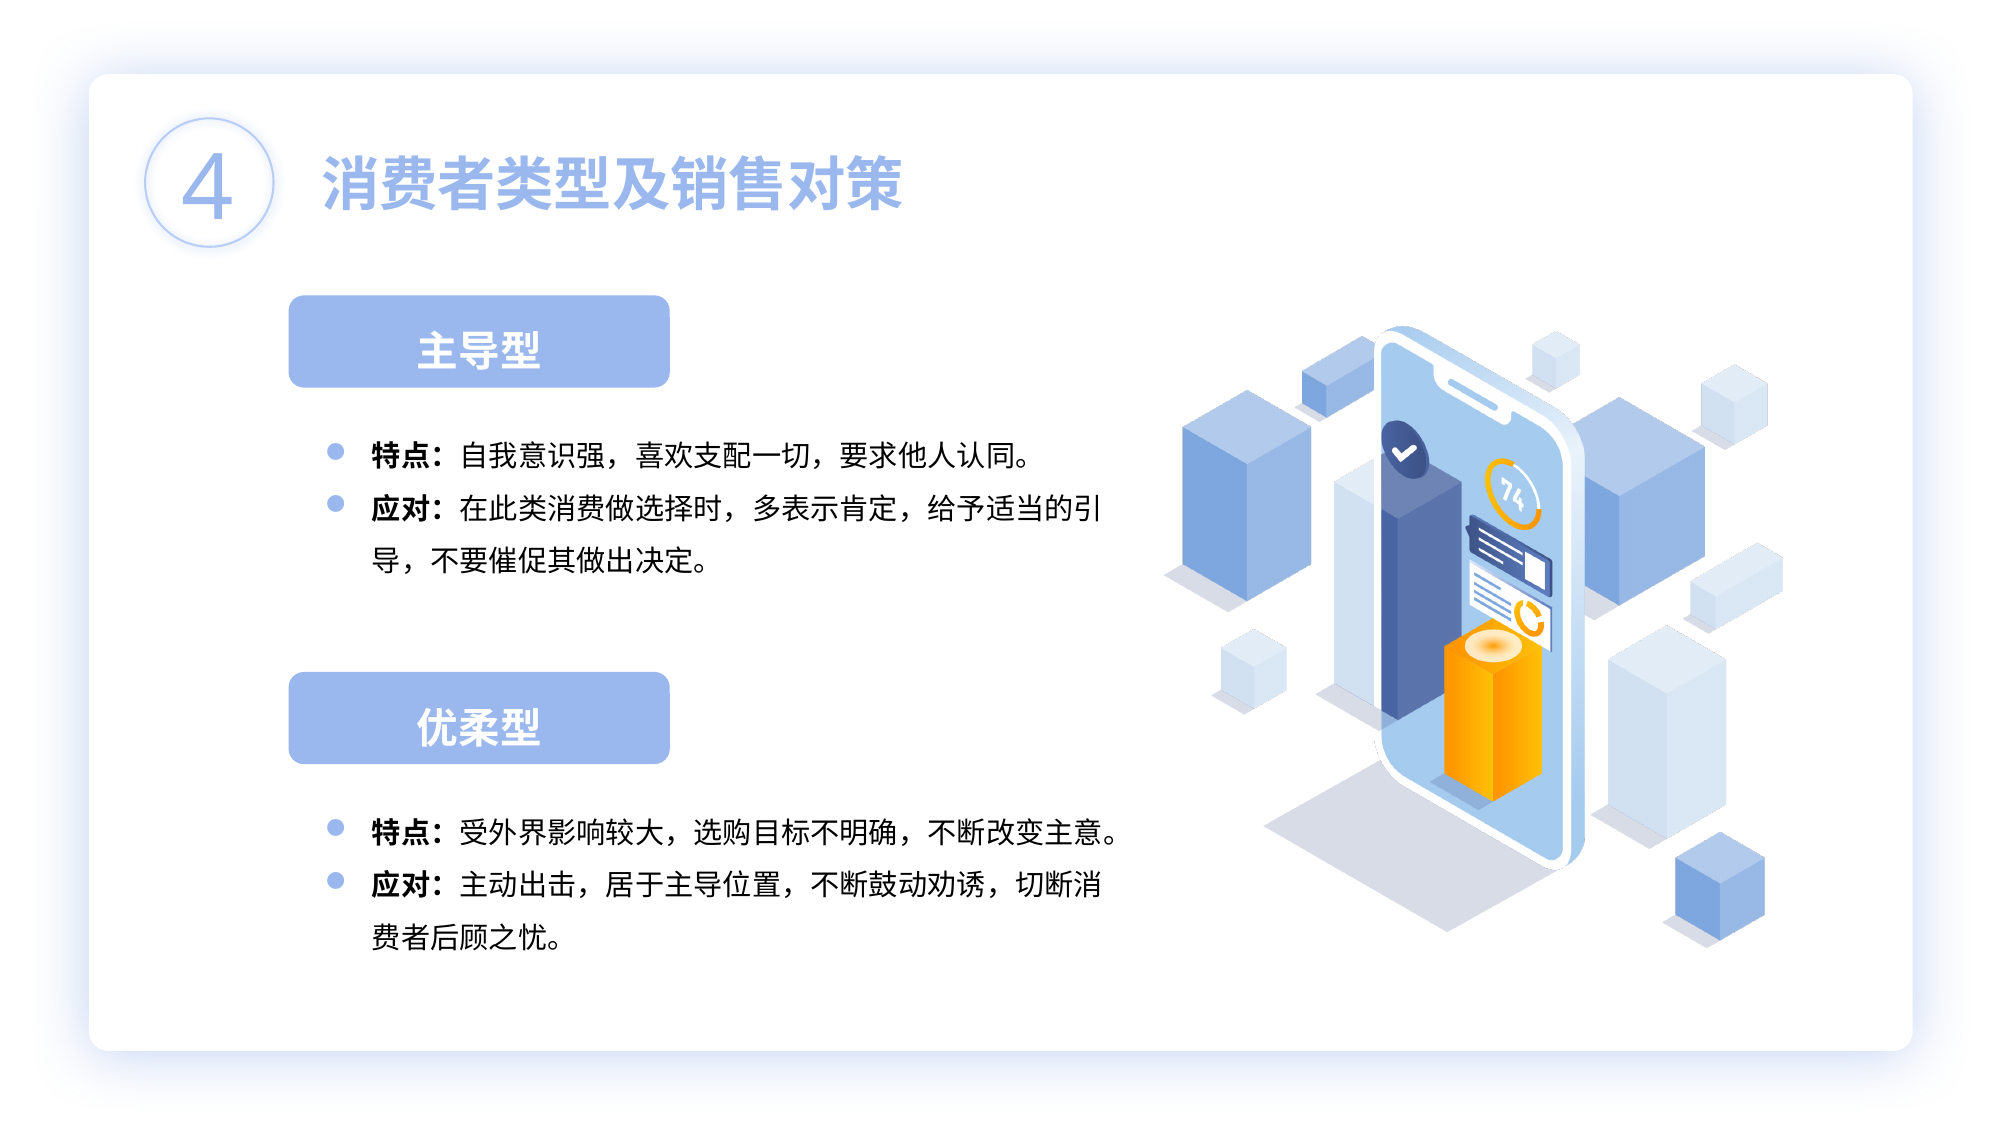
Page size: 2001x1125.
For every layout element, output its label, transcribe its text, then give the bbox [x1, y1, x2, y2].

text_box 特点：受外界影响较大，选购目标不明确，不断改变主意。 应对：主动出击，居于主导位置，不断鼓动劝诱，切断消费者后顾之忧。 [310, 789, 1132, 962]
text_box 消费者类型及销售对策 [306, 139, 978, 225]
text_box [288, 292, 670, 388]
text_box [145, 118, 274, 247]
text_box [288, 669, 670, 765]
text_box 特点：自我意识强，喜欢支配一切，要求他人认同。 应对：在此类消费做选择时，多表示肯定，给予适当的引导，不要催促其做出决定。 [310, 412, 1132, 585]
picture [1163, 326, 1783, 948]
